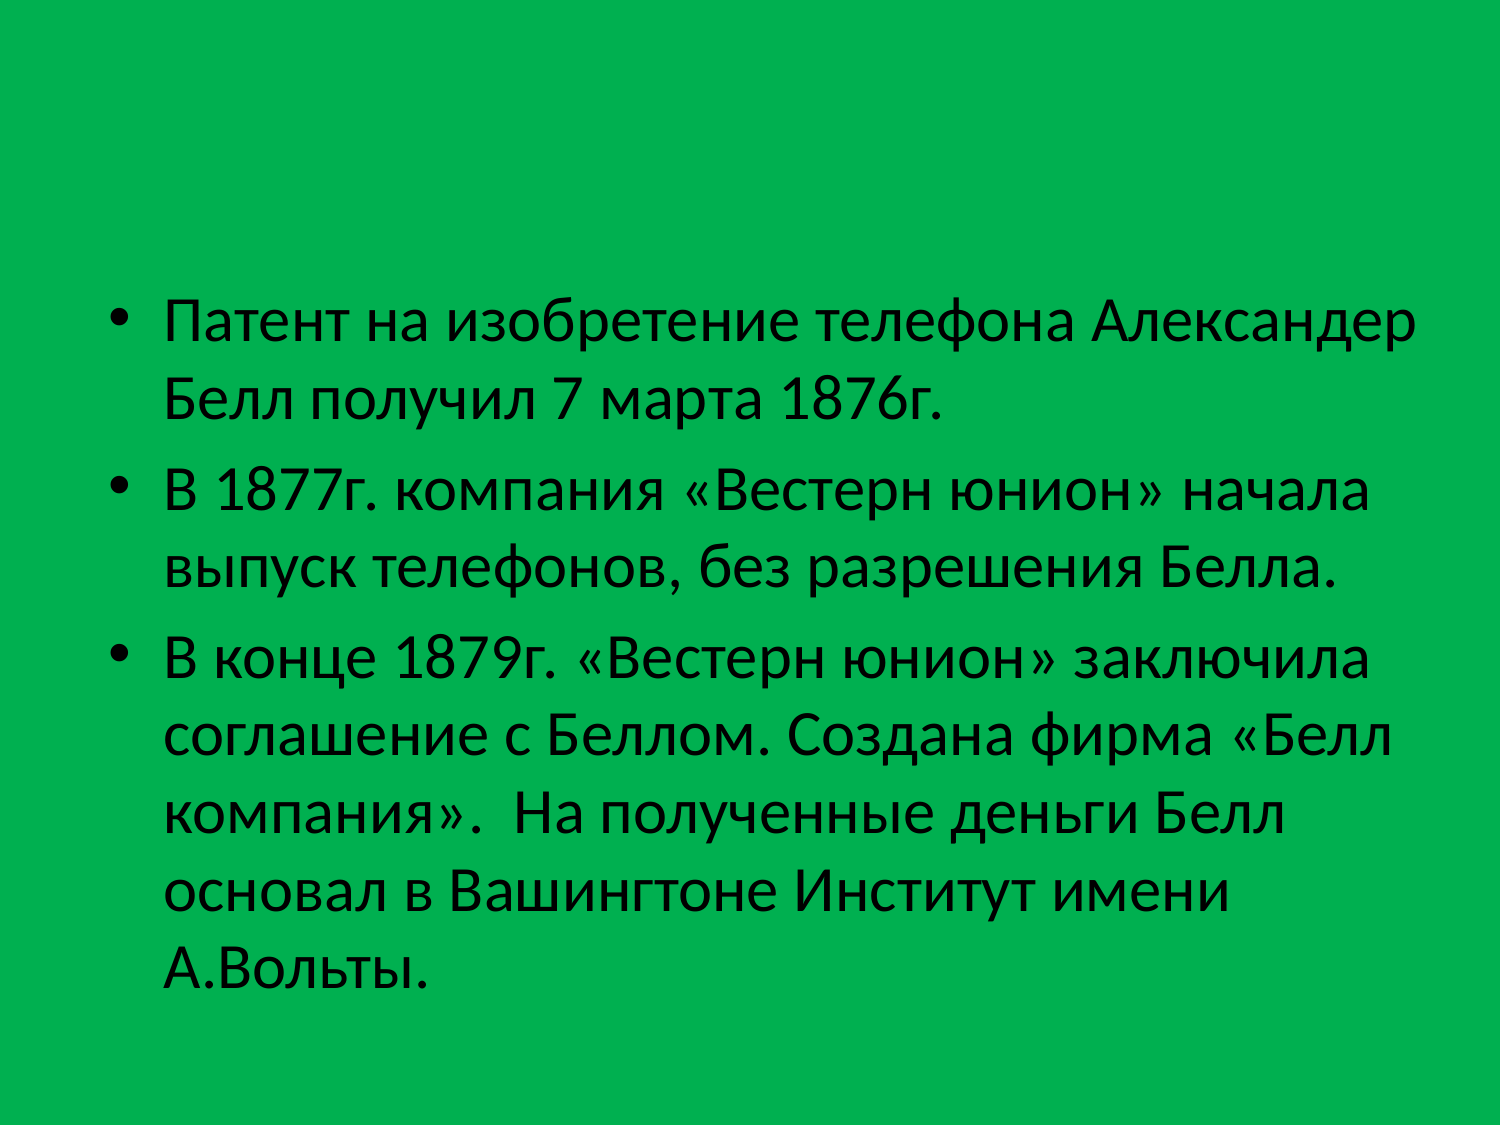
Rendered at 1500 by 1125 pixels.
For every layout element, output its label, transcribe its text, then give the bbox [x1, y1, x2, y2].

list Патент на изобретение телефона Александер Белл получил 7 марта 1876г. В 1877г. компания «Вестерн юнион» начала выпуск телефонов, без разрешения Белла. В конце 1879г. «Вестерн юнион» заключила соглашение с Беллом. Создана фирма «Белл компания». На полученные деньги Белл основал в Вашингтоне Институт имени А.Вольты. [93, 269, 1444, 1012]
